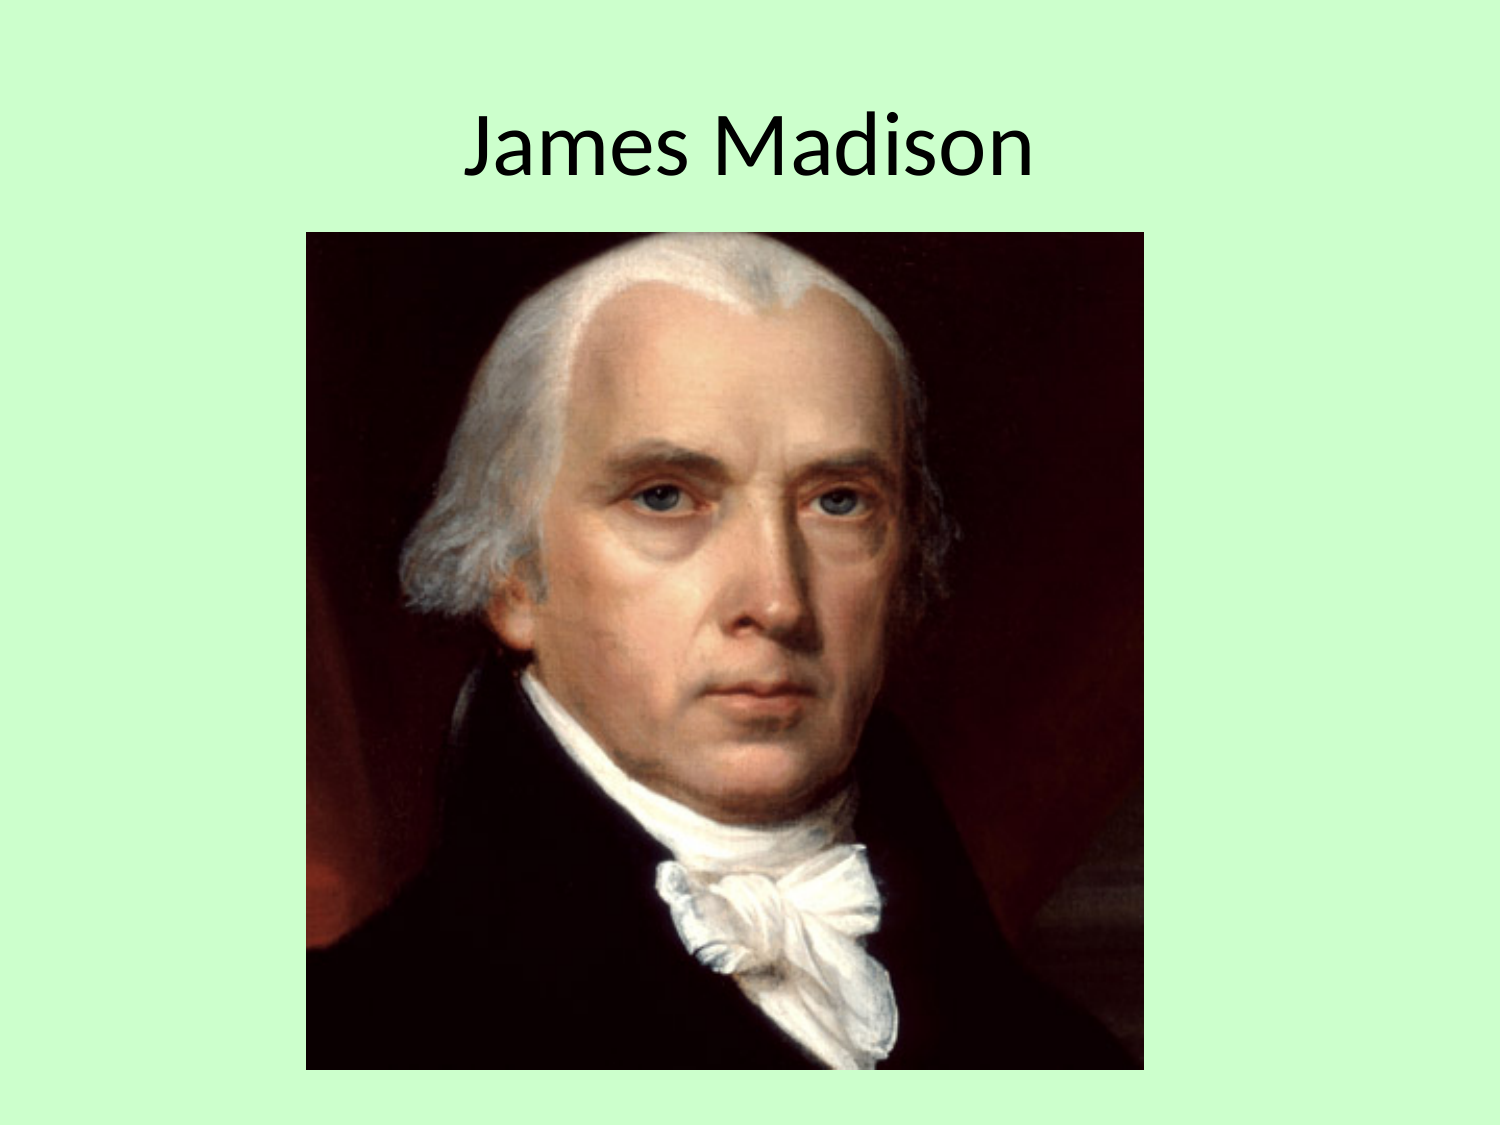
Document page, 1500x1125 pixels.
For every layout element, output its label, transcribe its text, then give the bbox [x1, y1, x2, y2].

title James Madison [75, 45, 1425, 233]
picture [305, 232, 1144, 1071]
